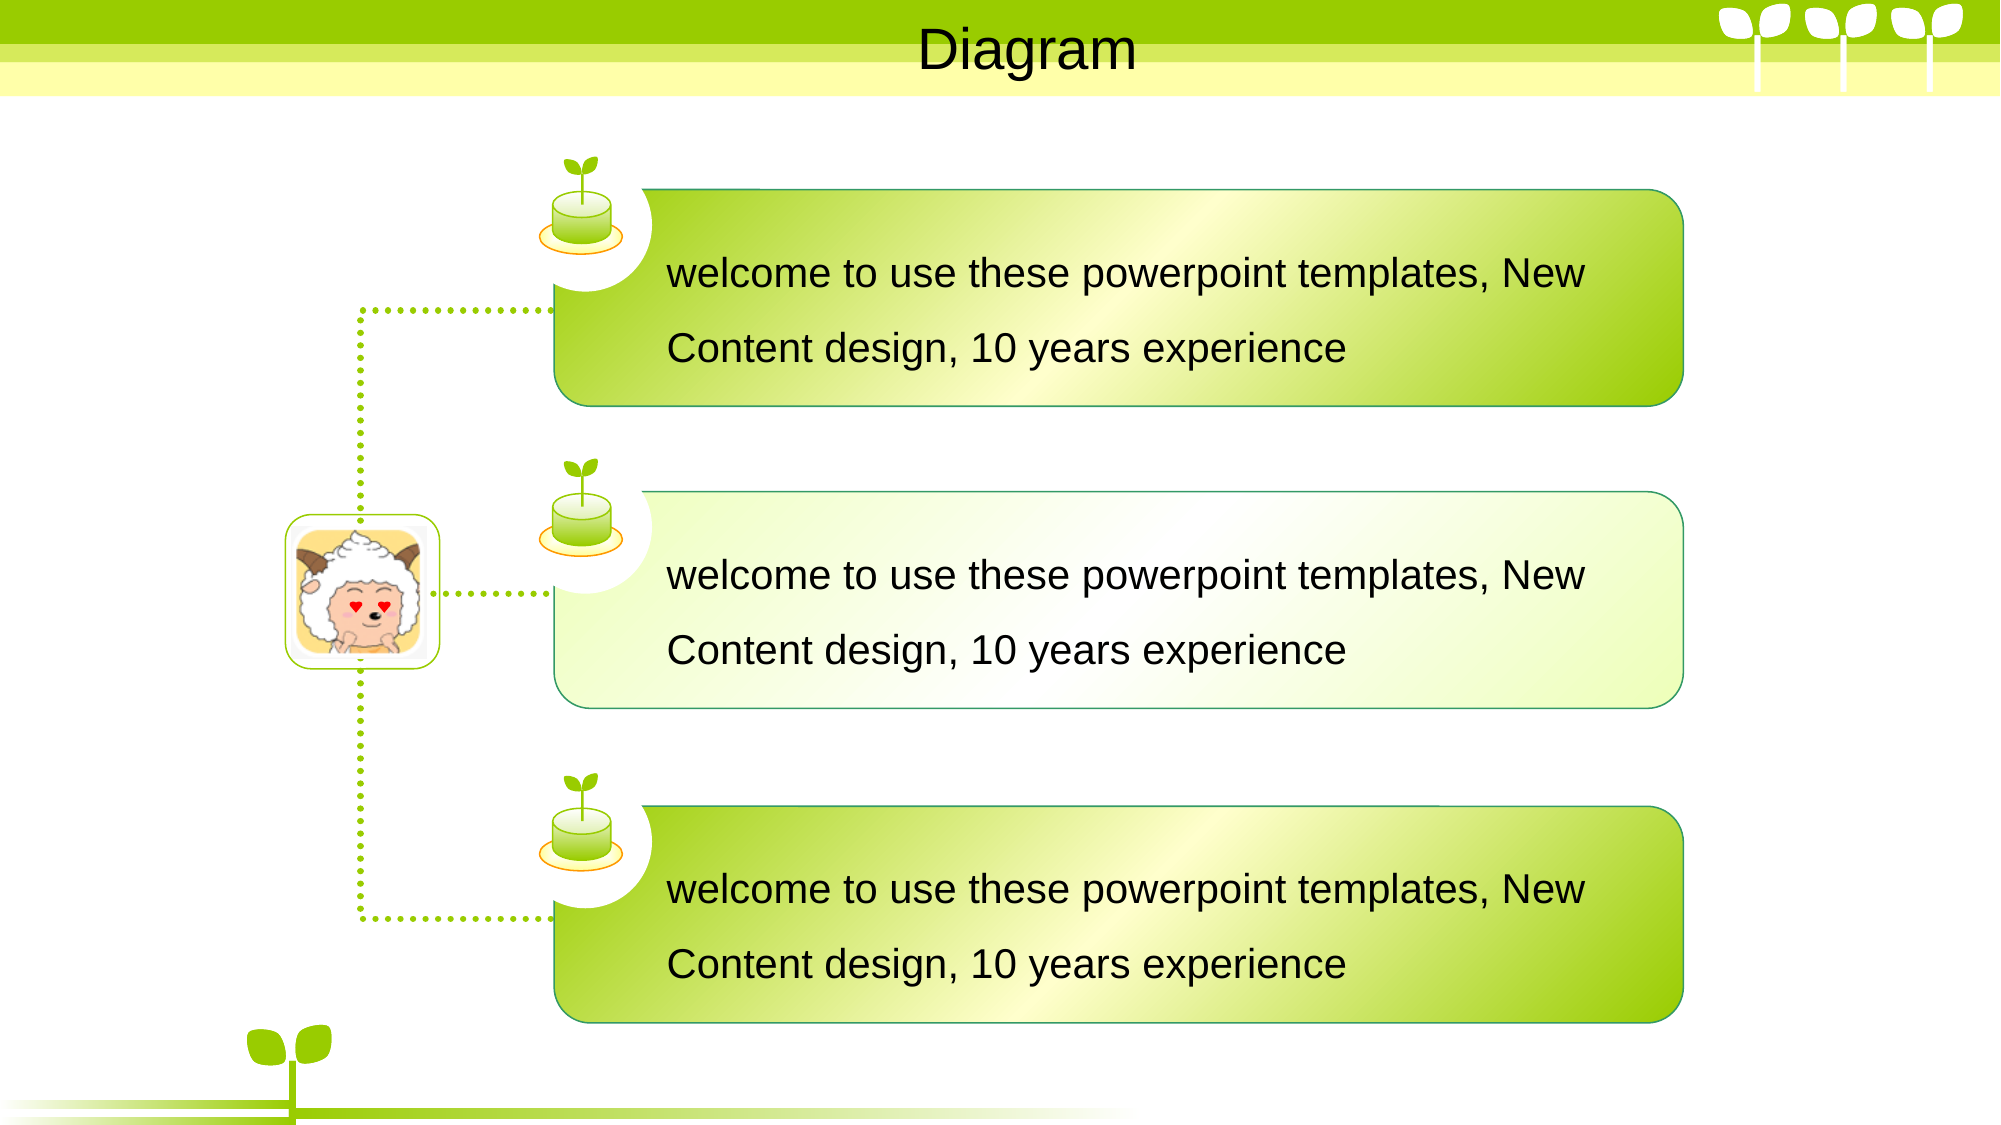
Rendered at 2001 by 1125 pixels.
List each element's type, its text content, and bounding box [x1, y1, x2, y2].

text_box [518, 154, 1684, 407]
text_box [360, 310, 518, 514]
title Diagram [127, 0, 1928, 94]
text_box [518, 770, 1684, 1023]
text_box [360, 670, 518, 919]
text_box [285, 514, 440, 669]
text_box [518, 456, 1684, 709]
